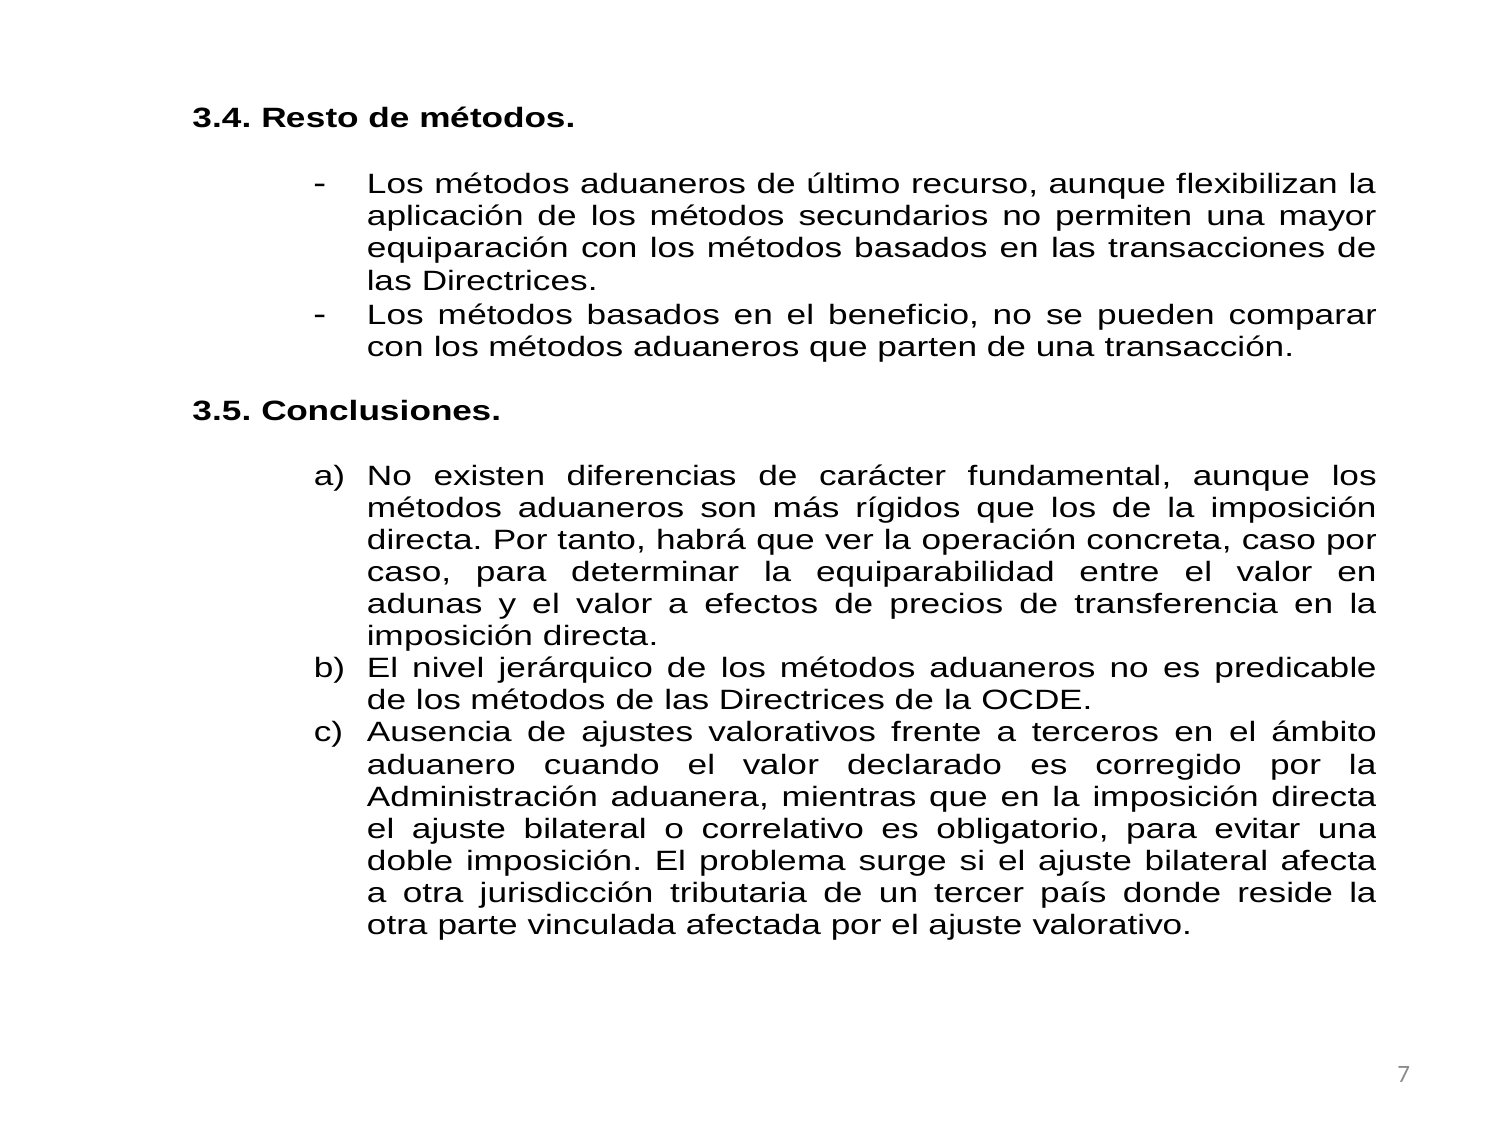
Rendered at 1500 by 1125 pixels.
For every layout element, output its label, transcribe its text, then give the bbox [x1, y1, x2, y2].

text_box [88, 101, 1377, 941]
slide_number 7 [1074, 1042, 1425, 1103]
